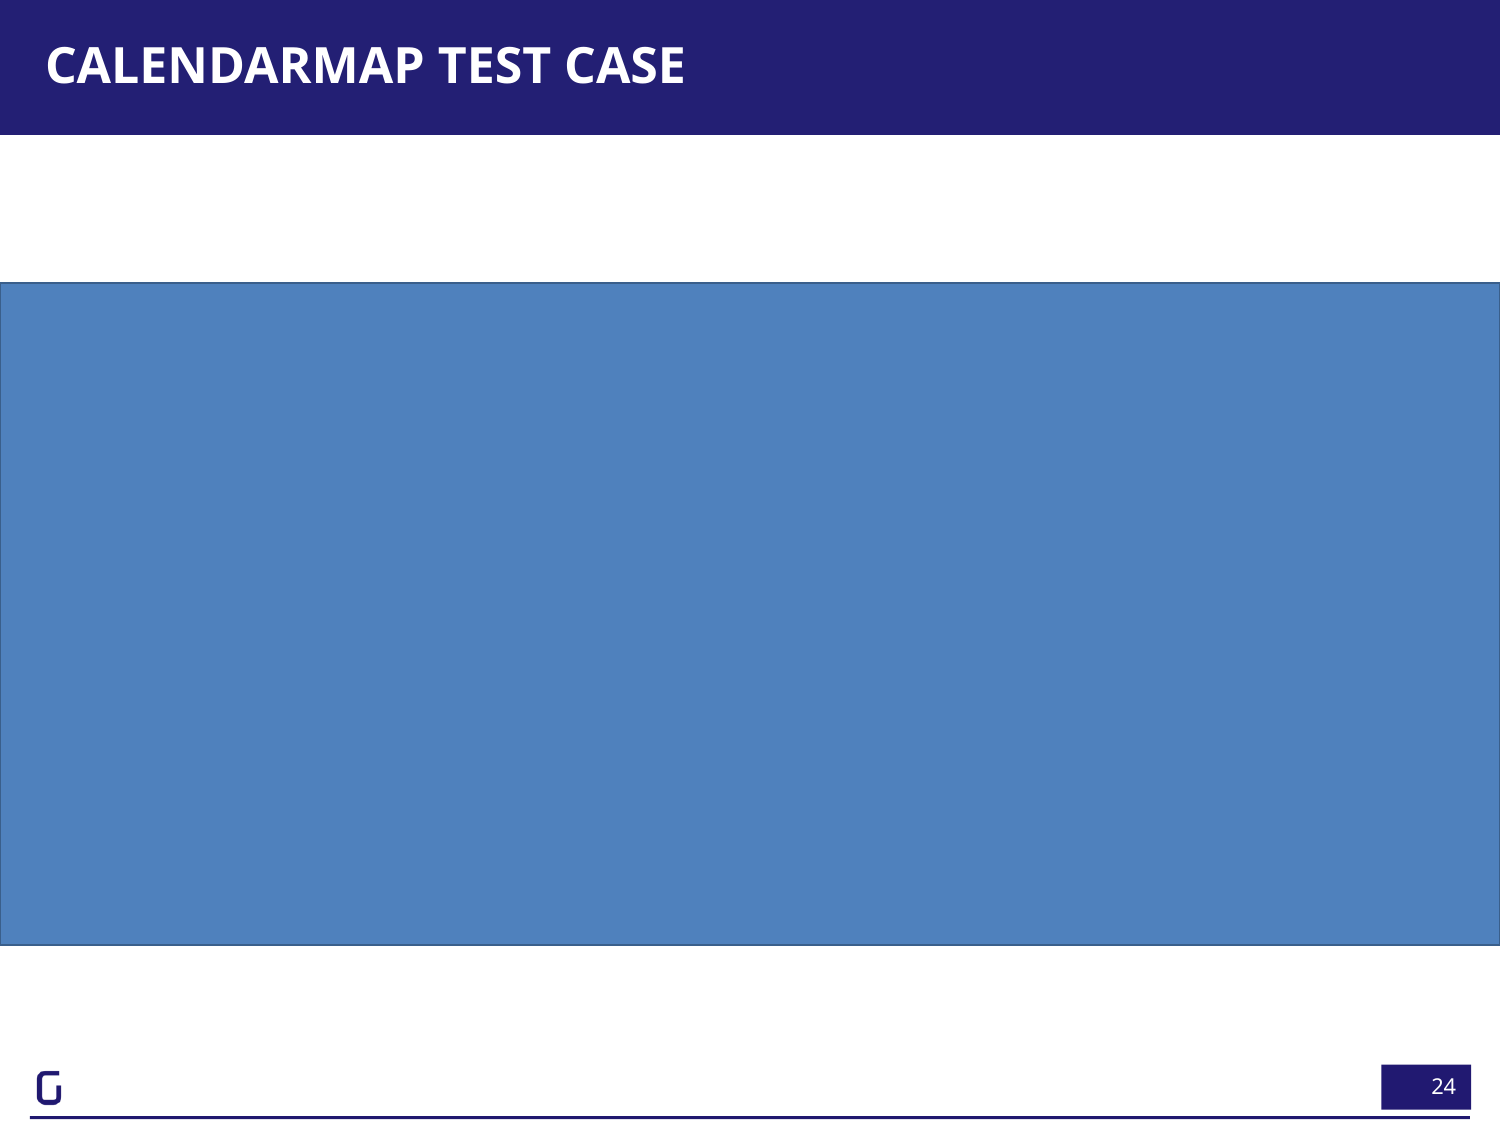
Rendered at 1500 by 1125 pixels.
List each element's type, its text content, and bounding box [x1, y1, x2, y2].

title Calendarmap Test Case [30, 15, 1470, 120]
text_box [0, 282, 1500, 946]
picture [30, 1064, 67, 1110]
